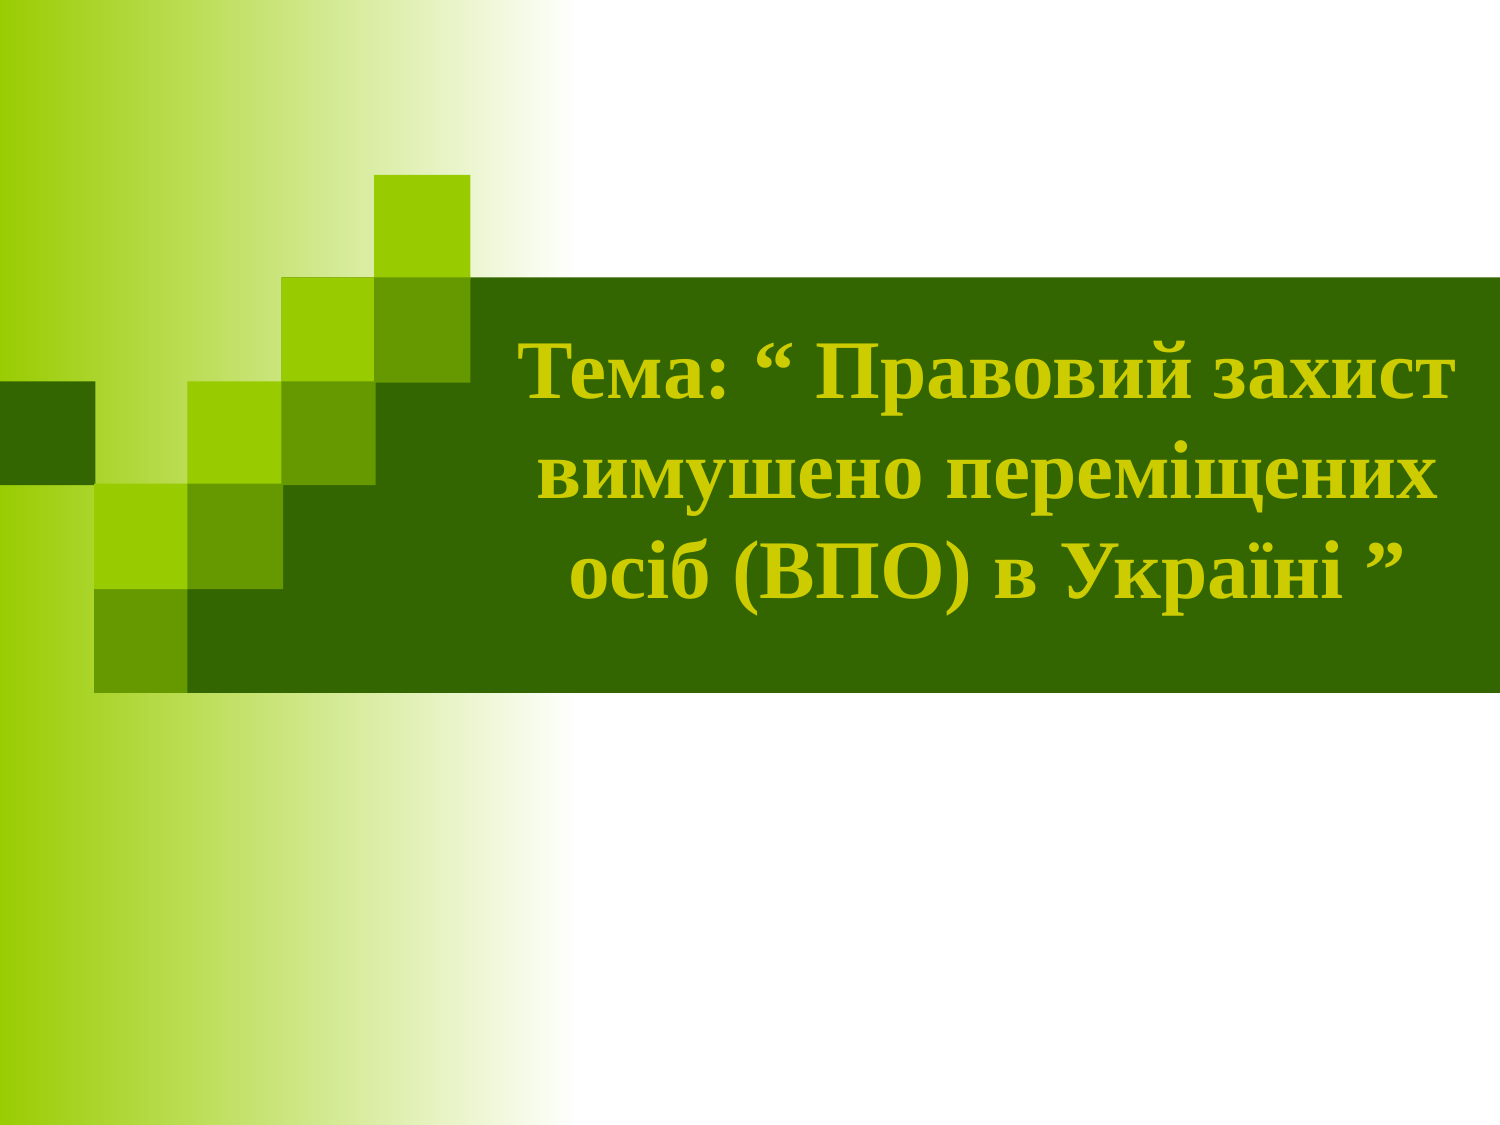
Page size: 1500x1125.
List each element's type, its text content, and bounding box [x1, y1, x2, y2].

title Тема: “ Правовий захист вимушено переміщених осіб (ВПО) в Україні ” [474, 125, 1500, 725]
